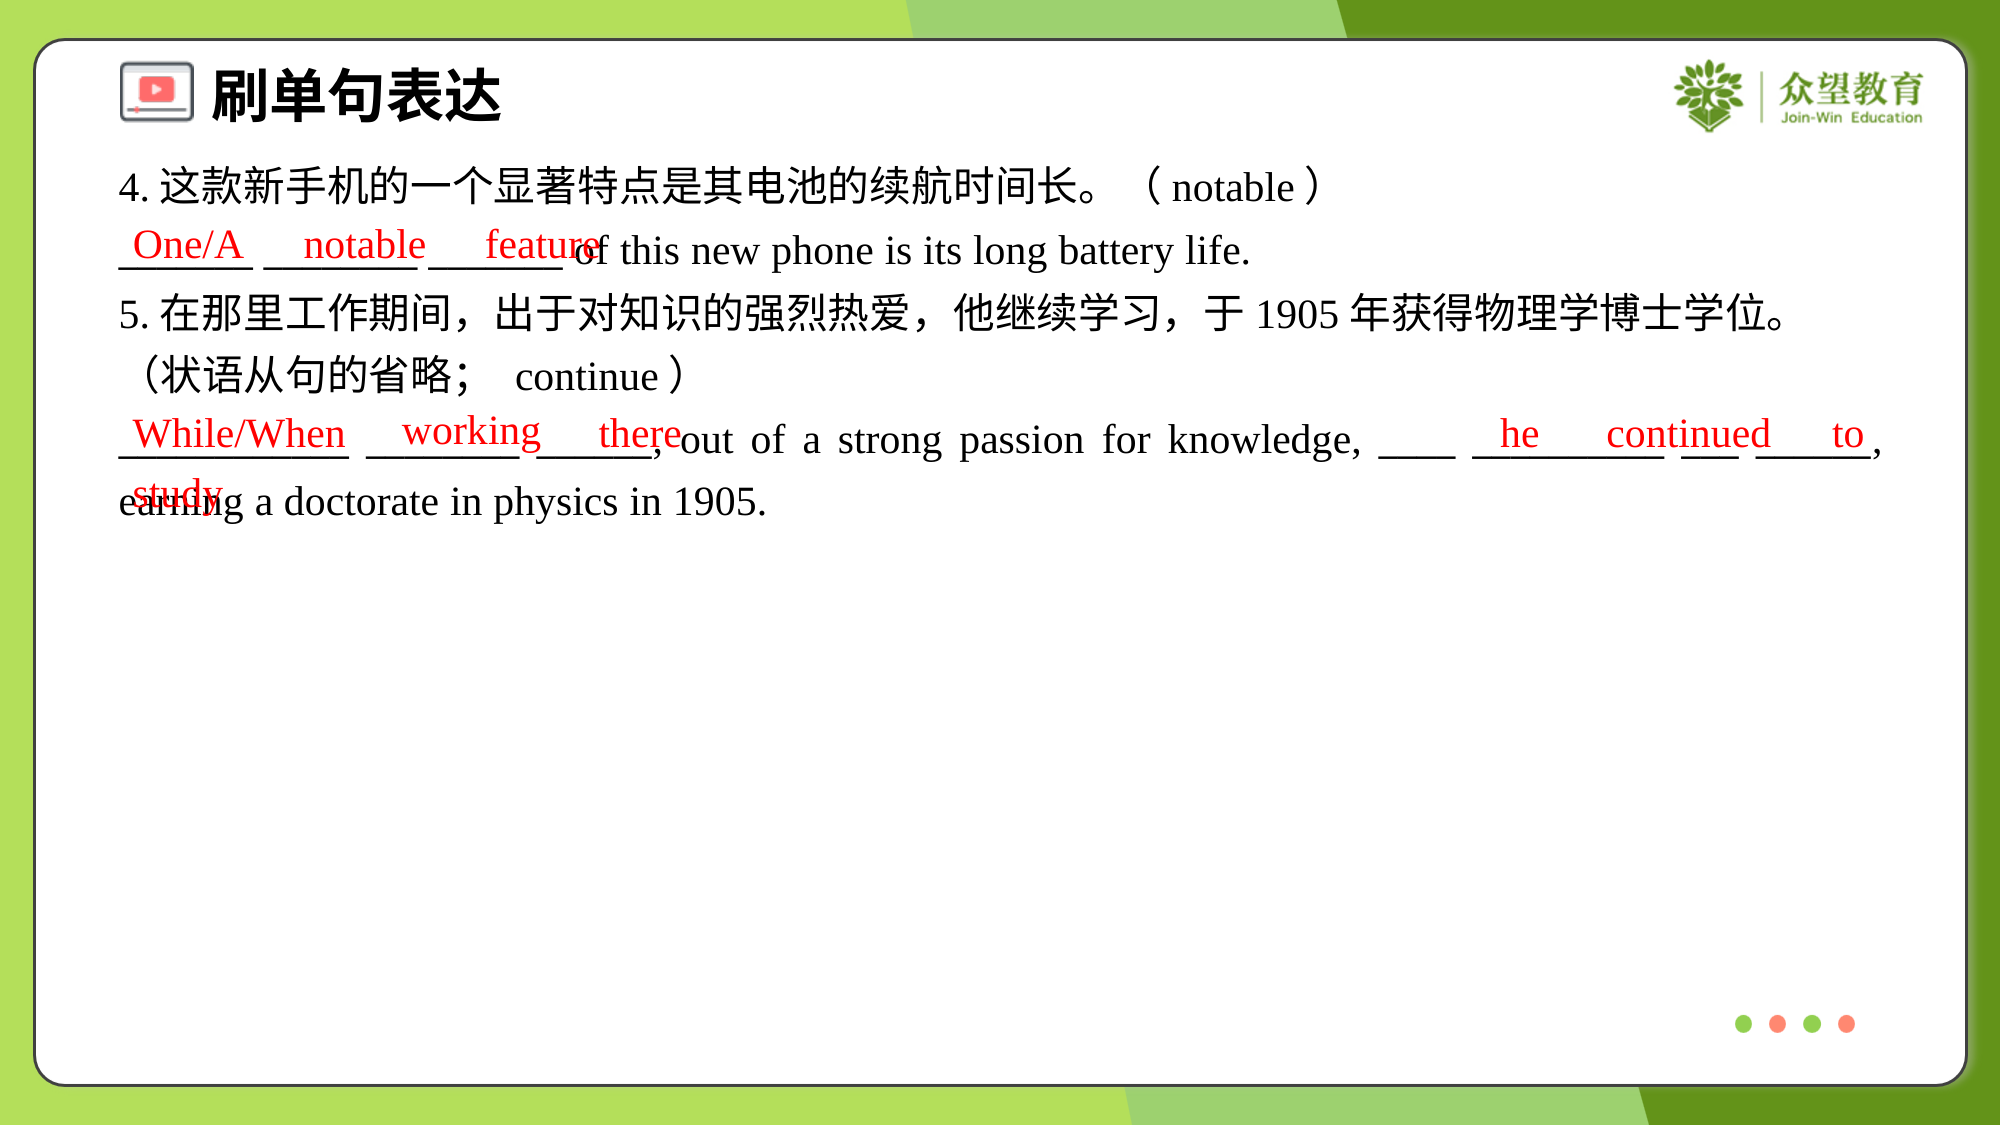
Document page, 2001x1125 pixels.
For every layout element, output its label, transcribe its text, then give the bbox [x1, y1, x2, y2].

text_box While/When [128, 392, 351, 451]
text_box continued [1602, 392, 1776, 451]
text_box 4.这款新手机的一个显著特点是其电池的续航时间长。（notable） _______ ________ _______ of this new phone is its long battery life. [118, 147, 1883, 268]
text_box notable [299, 203, 431, 262]
text_box 5.在那里工作期间，出于对知识的强烈热爱，他继续学习，于1905年获得物理学博士学位。（状语从句的省略； continue） ____________ ________ ______, out of a strong passion for knowledge, ____ __________ ___ ______, earning a doctorate in physics in 1905. [118, 274, 1883, 519]
text_box One/A [128, 203, 249, 262]
text_box to [1827, 392, 1870, 451]
picture [0, 0, 2000, 1125]
text_box feature [480, 203, 606, 262]
text_box there [593, 392, 687, 451]
text_box he [1495, 392, 1545, 451]
text_box working [397, 390, 546, 449]
text_box study [128, 453, 228, 511]
